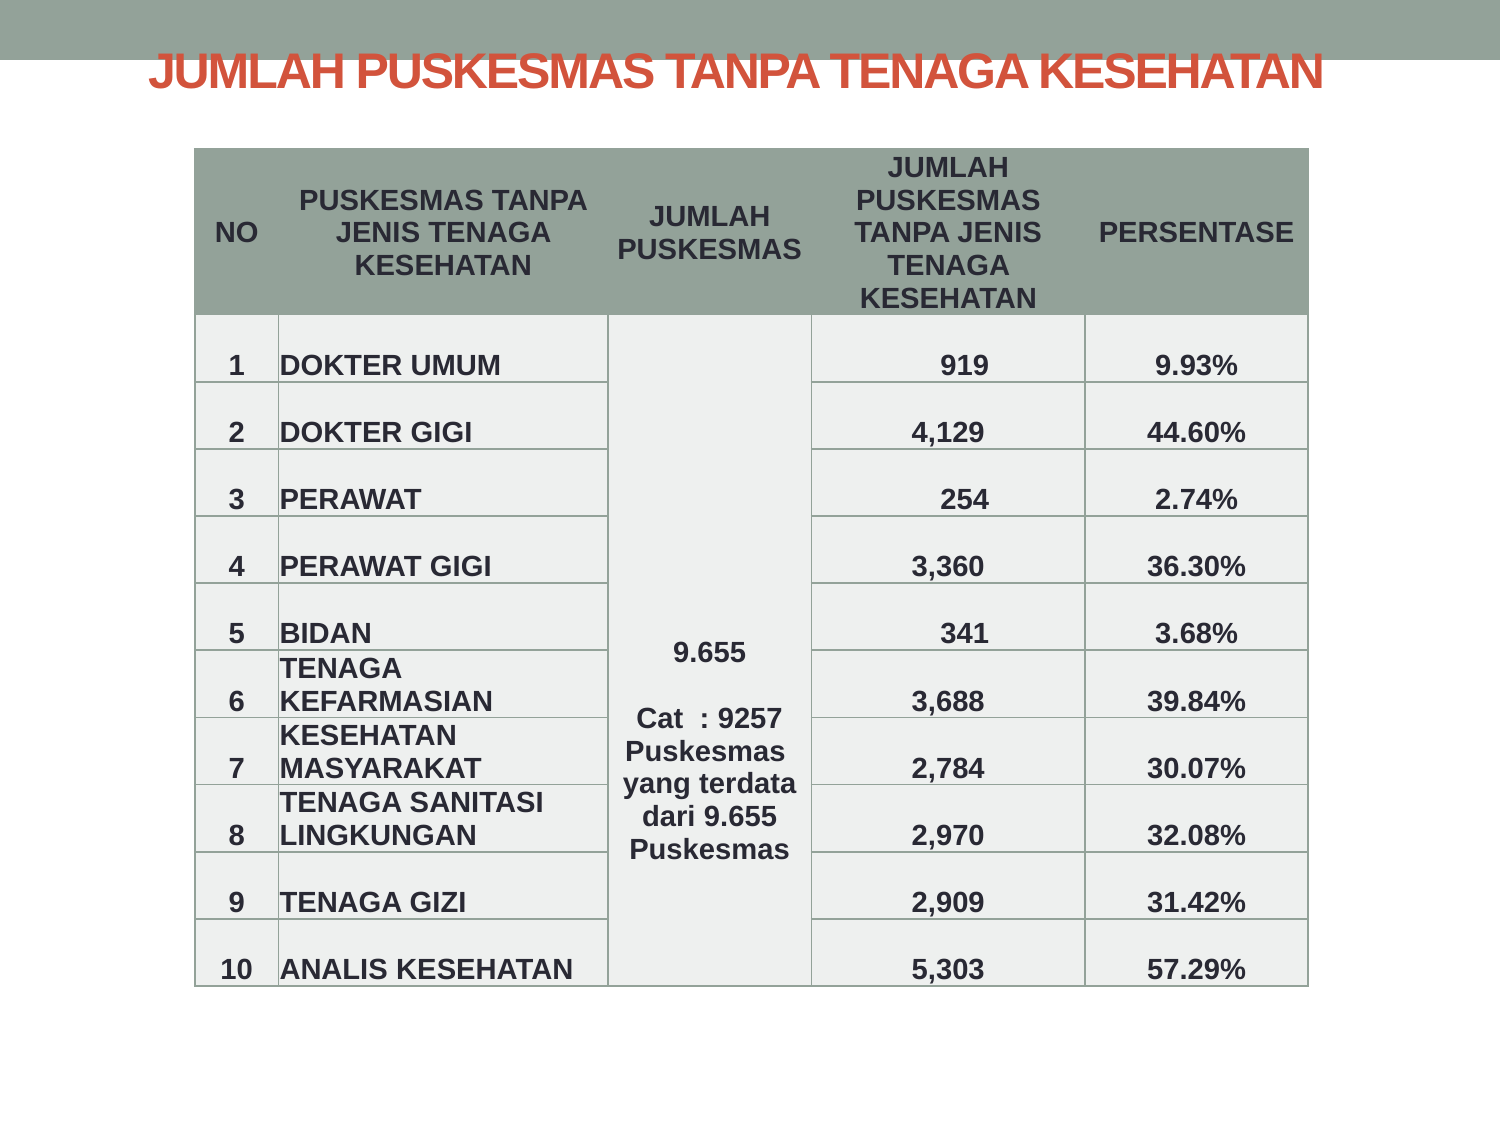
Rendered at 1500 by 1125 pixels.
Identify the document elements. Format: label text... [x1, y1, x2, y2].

table_cell 57.29% [1086, 920, 1307, 985]
table_cell 36.30% [1086, 517, 1307, 582]
table_cell TENAGA GIZI [279, 853, 607, 918]
table_cell PERAWAT GIGI [279, 517, 607, 582]
table_cell 5,303 [812, 920, 1084, 985]
table_cell 3,688 [812, 651, 1084, 717]
table_header PUSKESMAS TANPA JENIS TENAGA KESEHATAN [279, 150, 607, 314]
table_cell 341 [812, 584, 1084, 649]
table_header NO [196, 150, 278, 314]
table_cell 2,909 [812, 853, 1084, 918]
table_cell 31.42% [1086, 853, 1307, 918]
table_header JUMLAH PUSKESMAS TANPA JENIS TENAGA KESEHATAN [812, 150, 1084, 314]
table_header PERSENTASE [1086, 150, 1307, 314]
table_cell 2,970 [812, 785, 1084, 851]
table_cell 254 [812, 450, 1084, 515]
table_cell 5 [196, 584, 278, 649]
table_cell 3.68% [1086, 584, 1307, 649]
table_cell DOKTER GIGI [279, 383, 607, 448]
table_cell PERAWAT [279, 450, 607, 515]
table_cell 39.84% [1086, 651, 1307, 717]
table_cell 2,784 [812, 718, 1084, 784]
table_header JUMLAH PUSKESMAS [609, 150, 811, 314]
table_cell 4,129 [812, 383, 1084, 448]
table_cell KESEHATAN MASYARAKAT [279, 718, 607, 784]
table_cell BIDAN [279, 584, 607, 649]
table_cell 32.08% [1086, 785, 1307, 851]
table_cell 44.60% [1086, 383, 1307, 448]
table_cell TENAGA KEFARMASIAN [279, 651, 607, 717]
table_cell 4 [196, 517, 278, 582]
table_cell 9.93% [1086, 315, 1307, 381]
title JUMLAH PUSKESMAS TANPA TENAGA KESEHATAN [0, 0, 1478, 138]
table_cell 3 [196, 450, 278, 515]
table_cell 1 [196, 315, 278, 381]
table_cell 9 [196, 853, 278, 918]
table_cell DOKTER UMUM [279, 315, 607, 381]
table_cell 2 [196, 383, 278, 448]
table_cell 2.74% [1086, 450, 1307, 515]
table_cell 10 [196, 920, 278, 985]
table_cell 30.07% [1086, 718, 1307, 784]
table_cell 7 [196, 718, 278, 784]
table_cell ANALIS KESEHATAN [279, 920, 607, 985]
table_cell TENAGA SANITASI LINGKUNGAN [279, 785, 607, 851]
table_cell 6 [196, 651, 278, 717]
table_cell 8 [196, 785, 278, 851]
table_cell 9.655 Cat : 9257 Puskesmas yang terdata dari 9.655 Puskesmas [609, 315, 811, 985]
table_cell 919 [812, 315, 1084, 381]
table_cell 3,360 [812, 517, 1084, 582]
